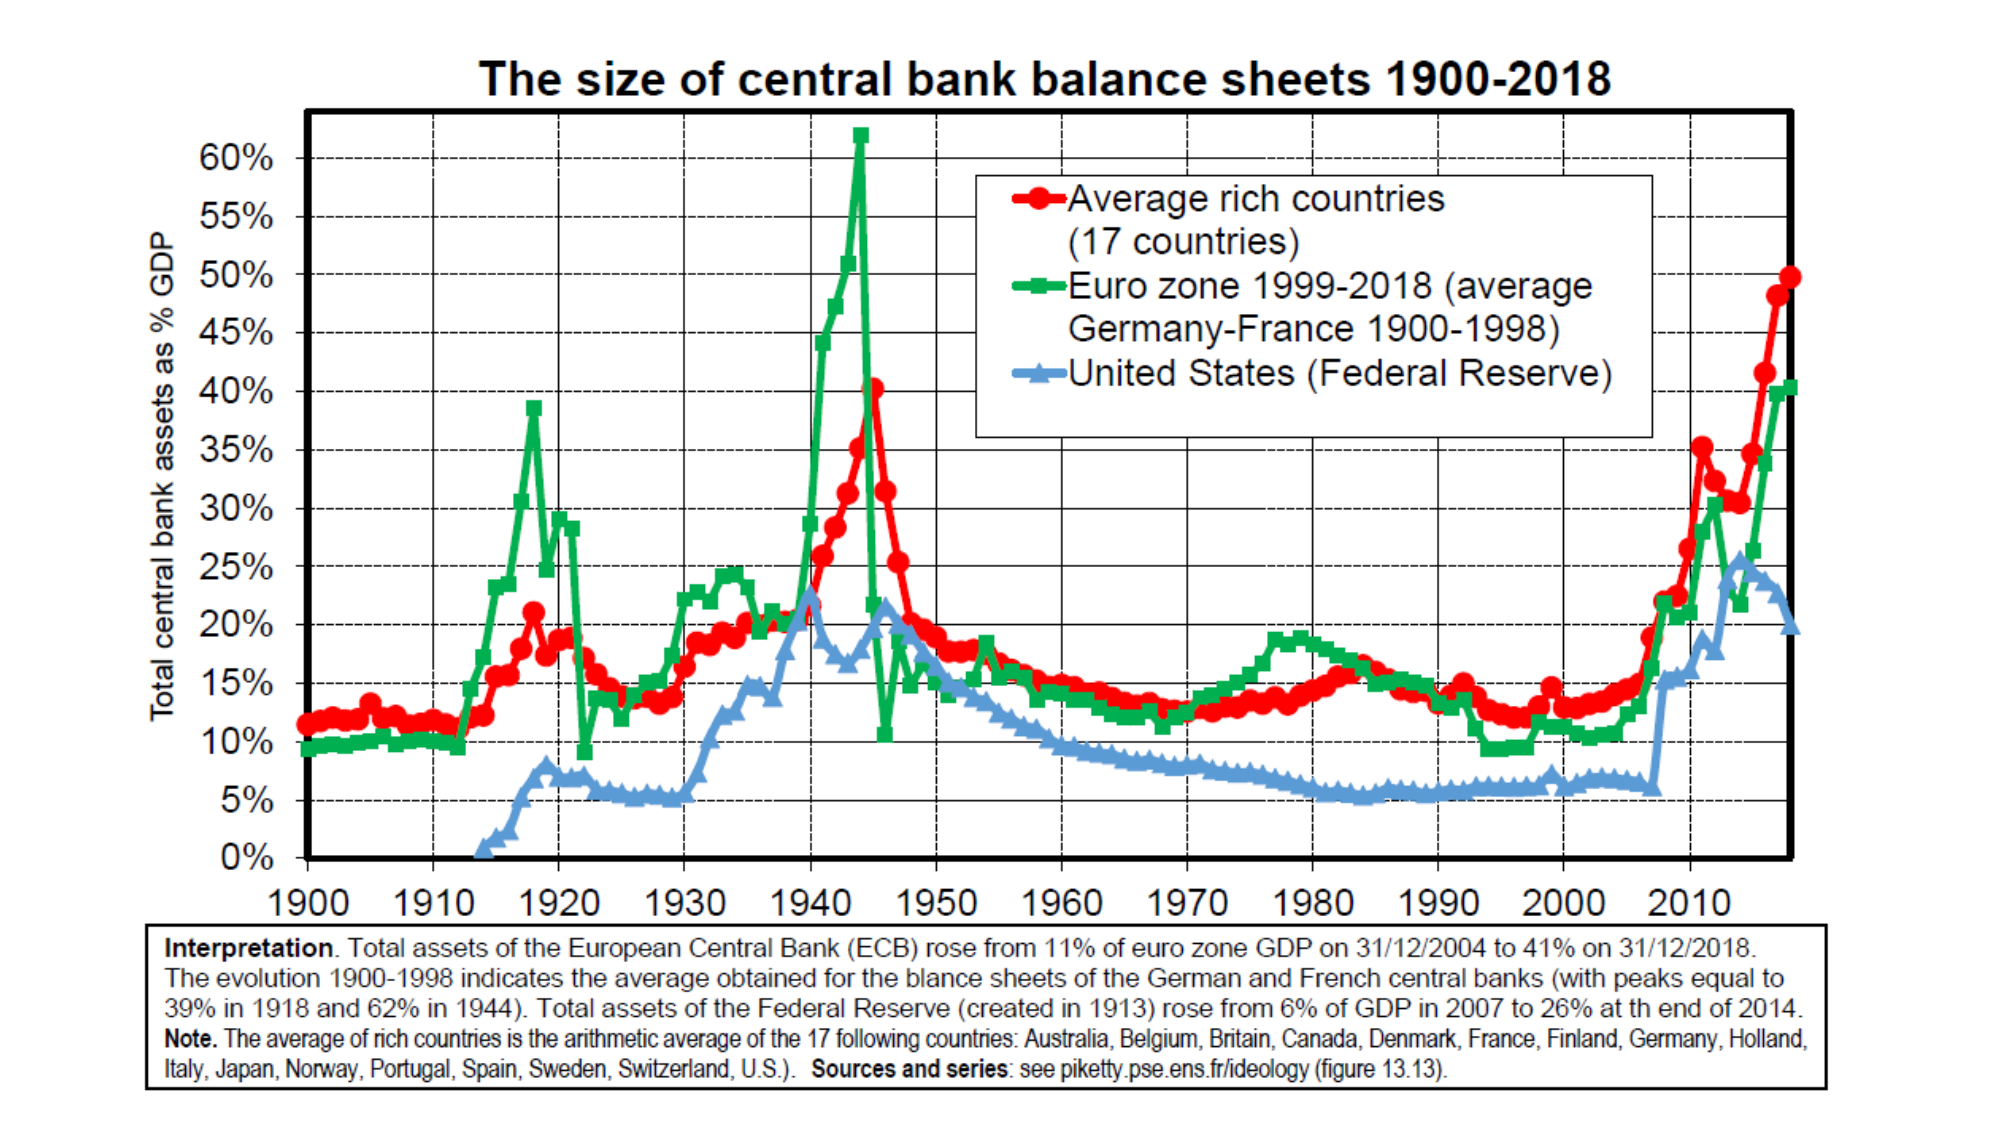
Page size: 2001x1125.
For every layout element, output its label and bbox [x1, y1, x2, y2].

picture [112, 0, 1888, 1125]
